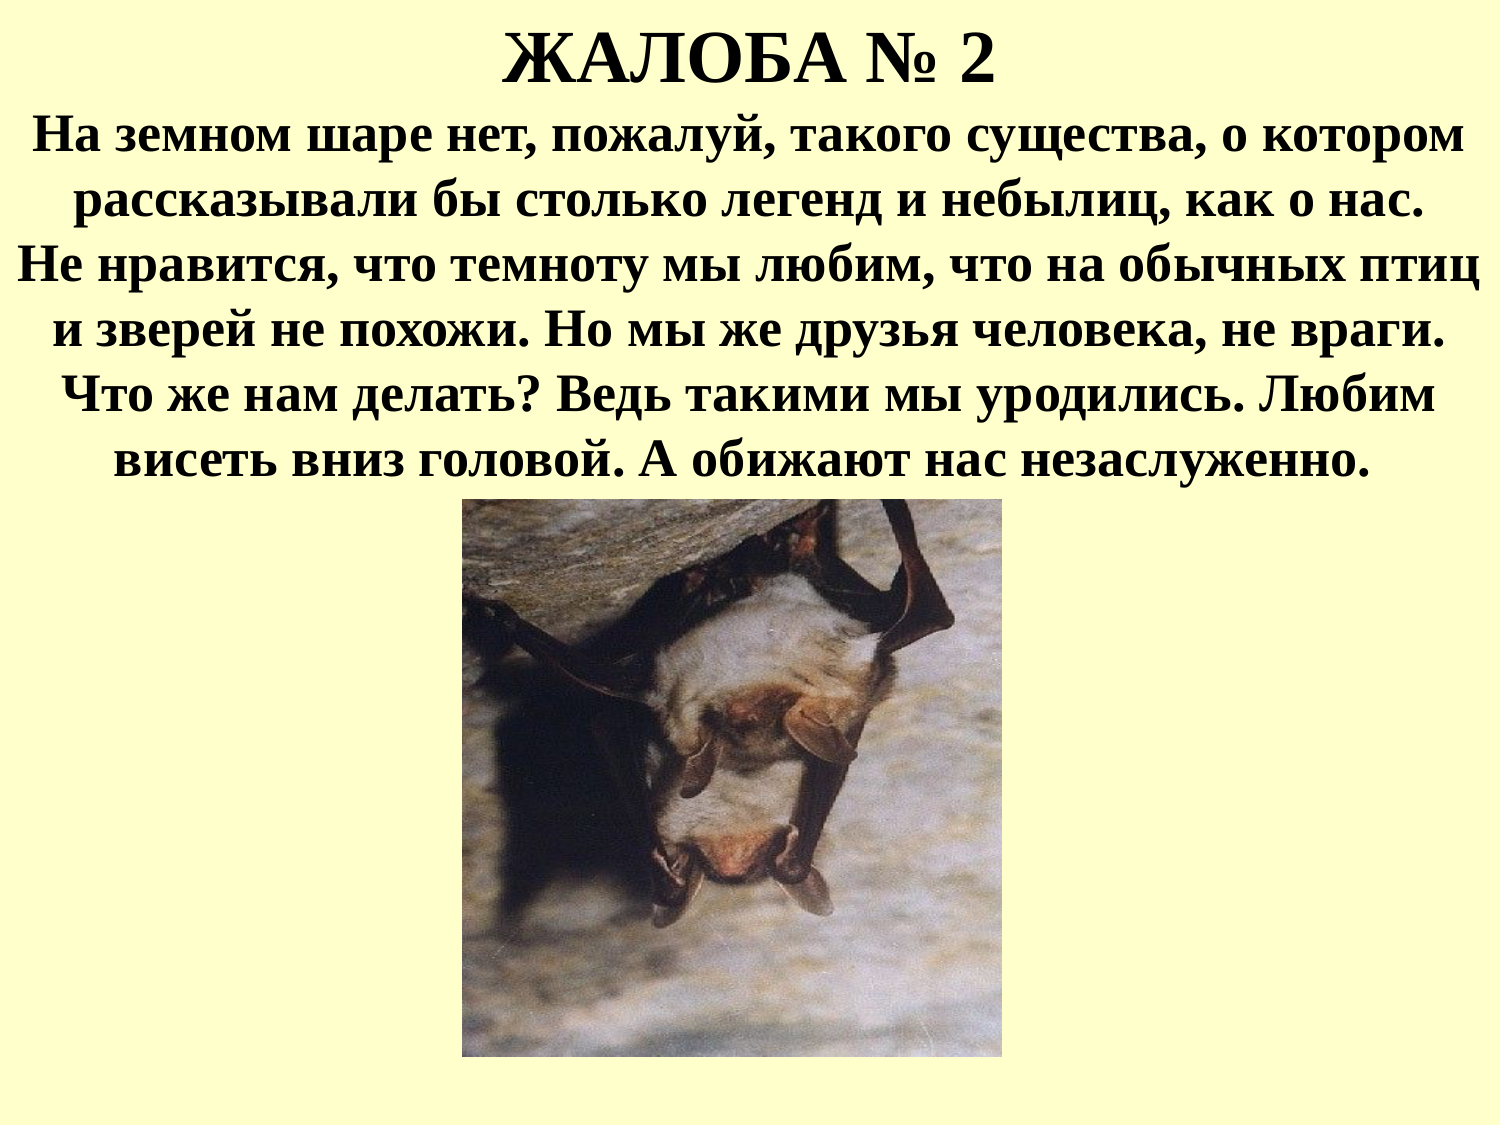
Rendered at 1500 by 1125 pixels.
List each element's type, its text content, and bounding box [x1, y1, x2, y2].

picture [462, 499, 1003, 1057]
text_box ЖАЛОБА № 2 На земном шаре нет, пожалуй, такого существа, о котором рассказывали бы столько легенд и небылиц, как о нас. Не нравится, что темноту мы любим, что на обычных птиц и зверей не похожи. Но мы же друзья человека, не враги. Что же нам делать? Ведь такими мы уродились. Любим висеть вниз головой. А обижают нас незаслуженно. [0, 0, 1500, 555]
